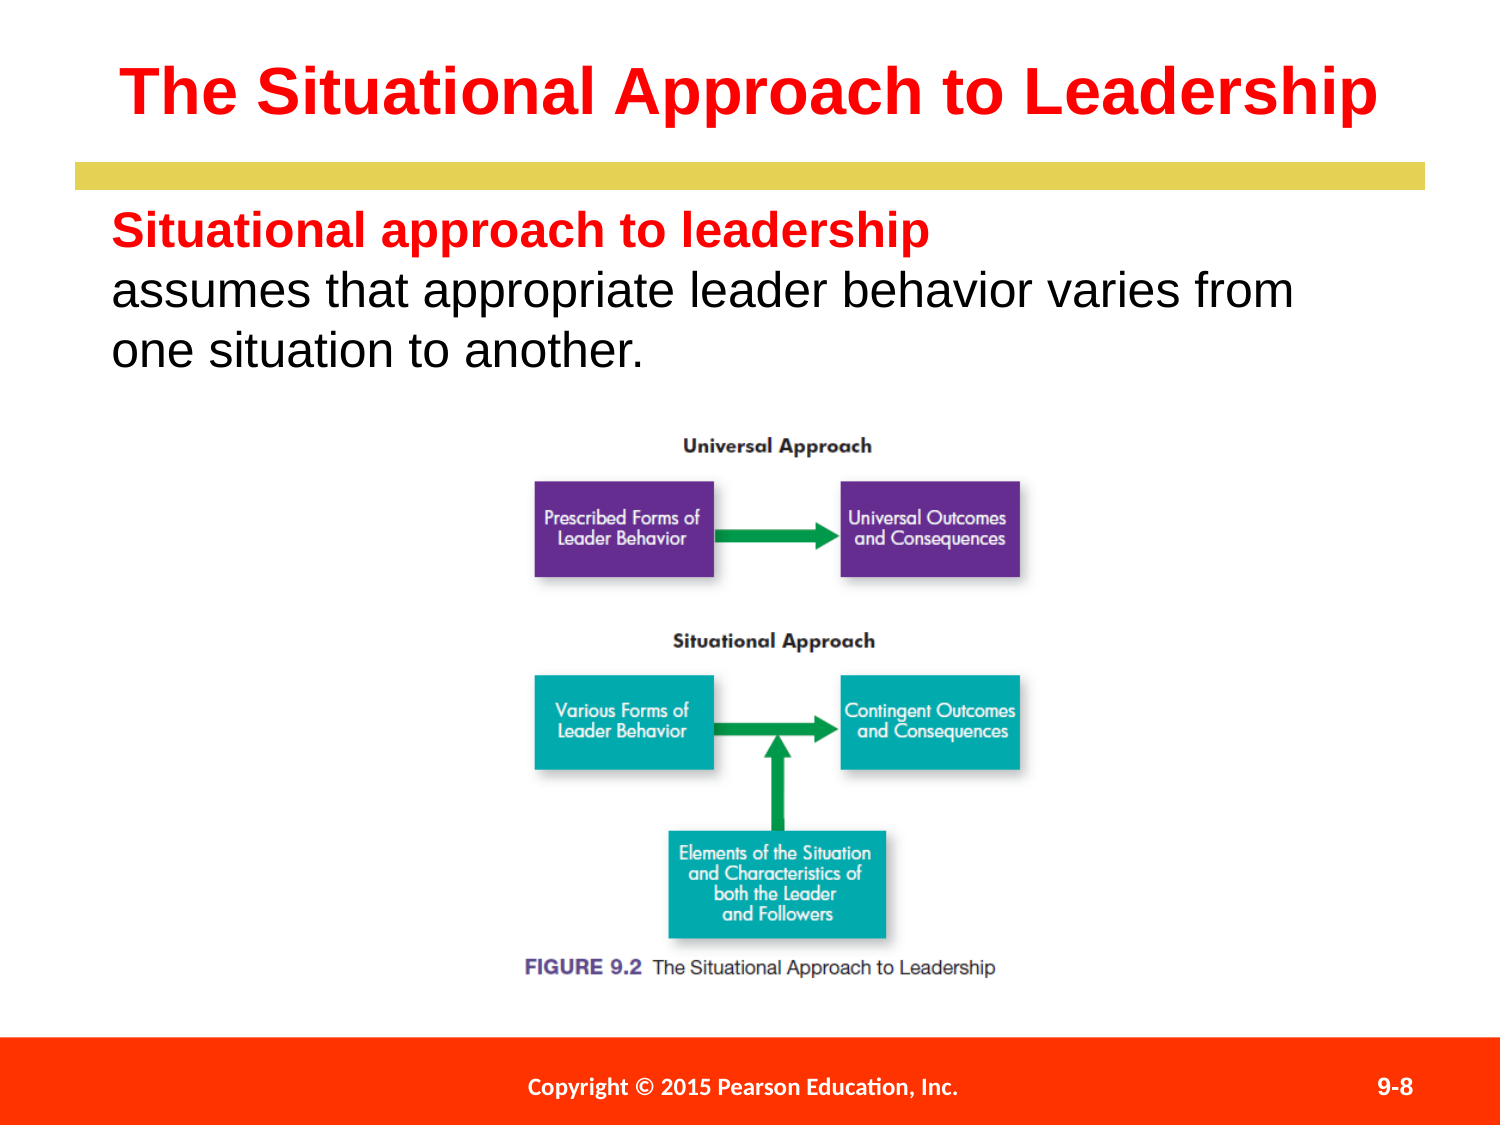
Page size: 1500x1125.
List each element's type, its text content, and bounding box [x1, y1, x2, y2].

text_box Situational approach to leadership assumes that appropriate leader behavior varies from one situation to another. [87, 190, 1388, 386]
picture [75, 162, 1425, 190]
title The Situational Approach to Leadership [74, 37, 1426, 138]
picture [487, 424, 1038, 996]
